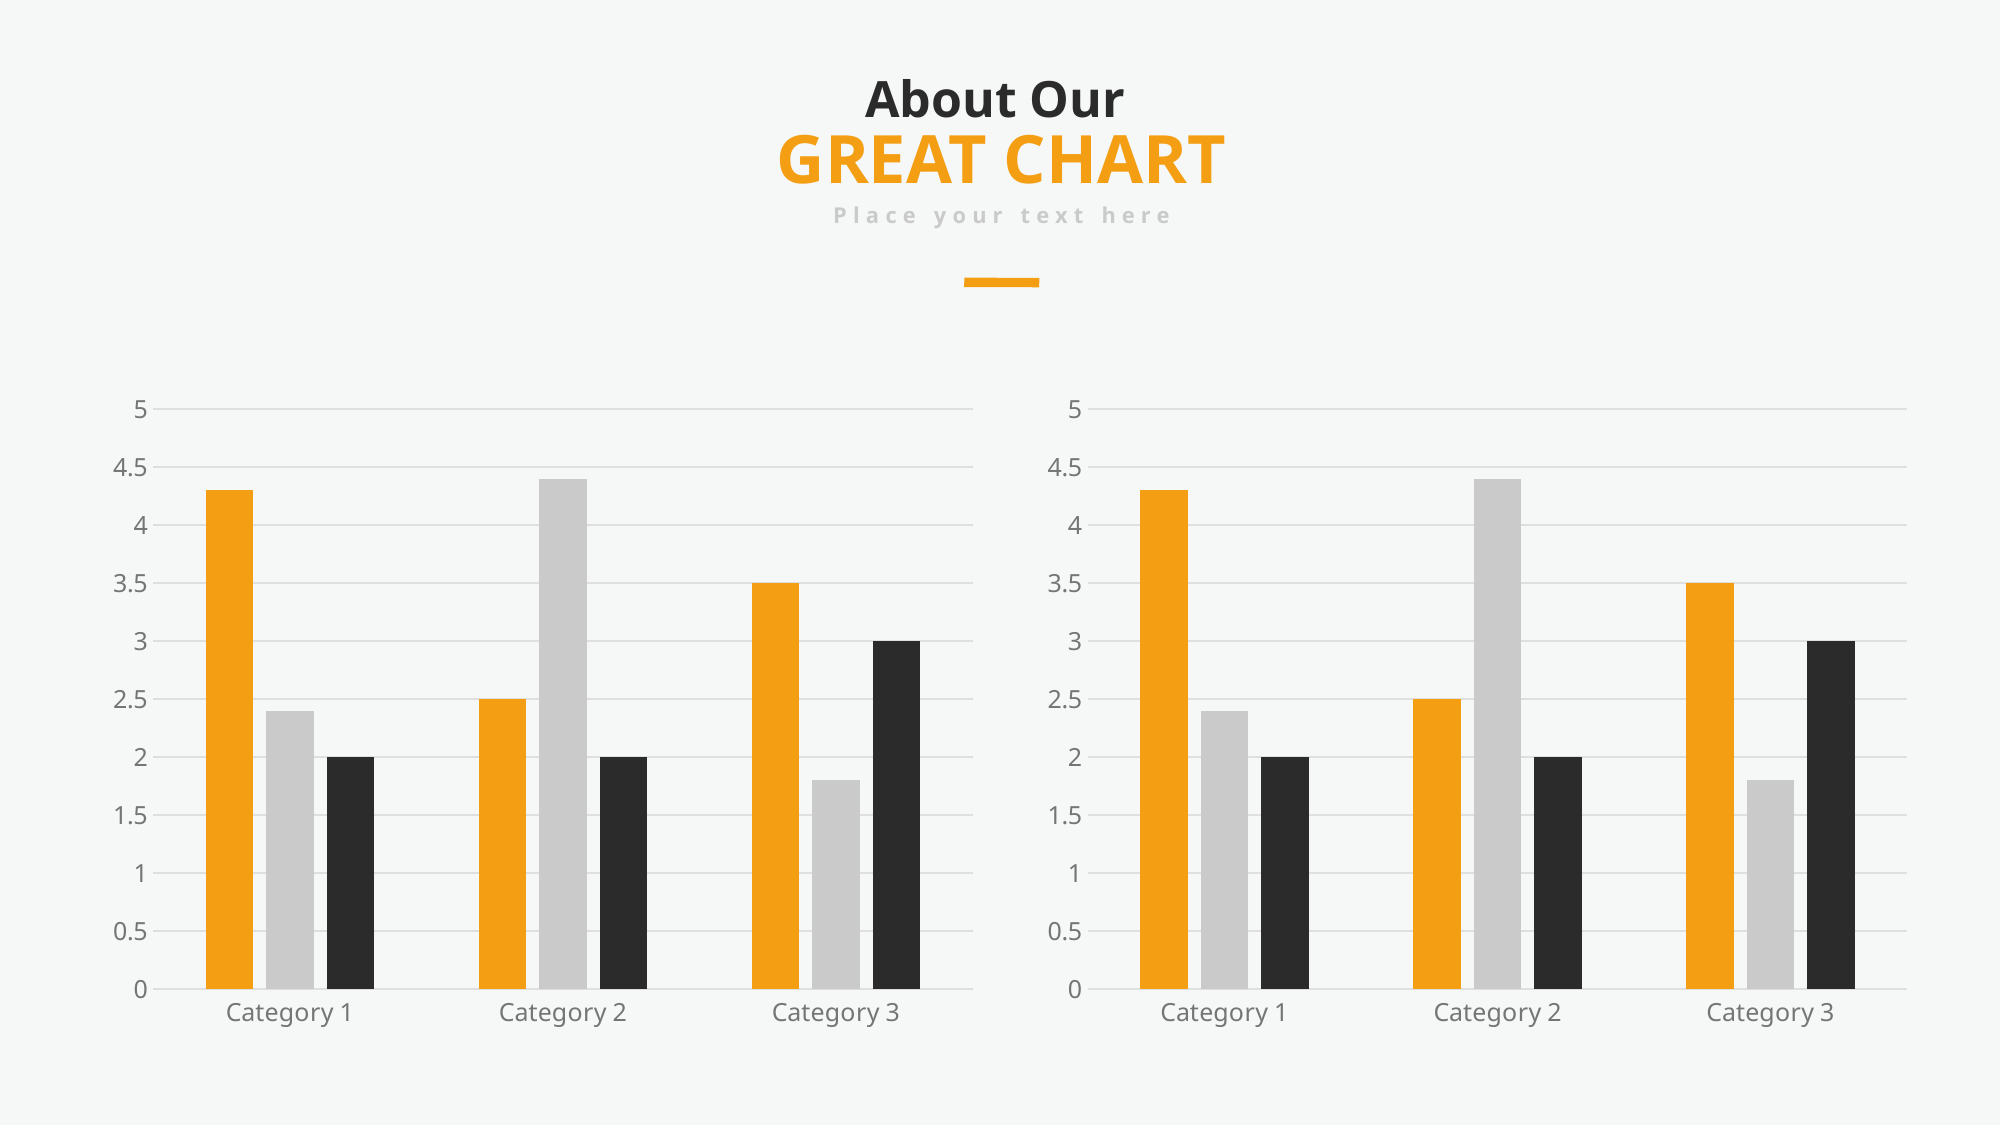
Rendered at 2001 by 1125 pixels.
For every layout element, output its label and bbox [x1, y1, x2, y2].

text_box [610, 59, 1394, 283]
chart [95, 378, 991, 1043]
chart [1029, 378, 1925, 1043]
